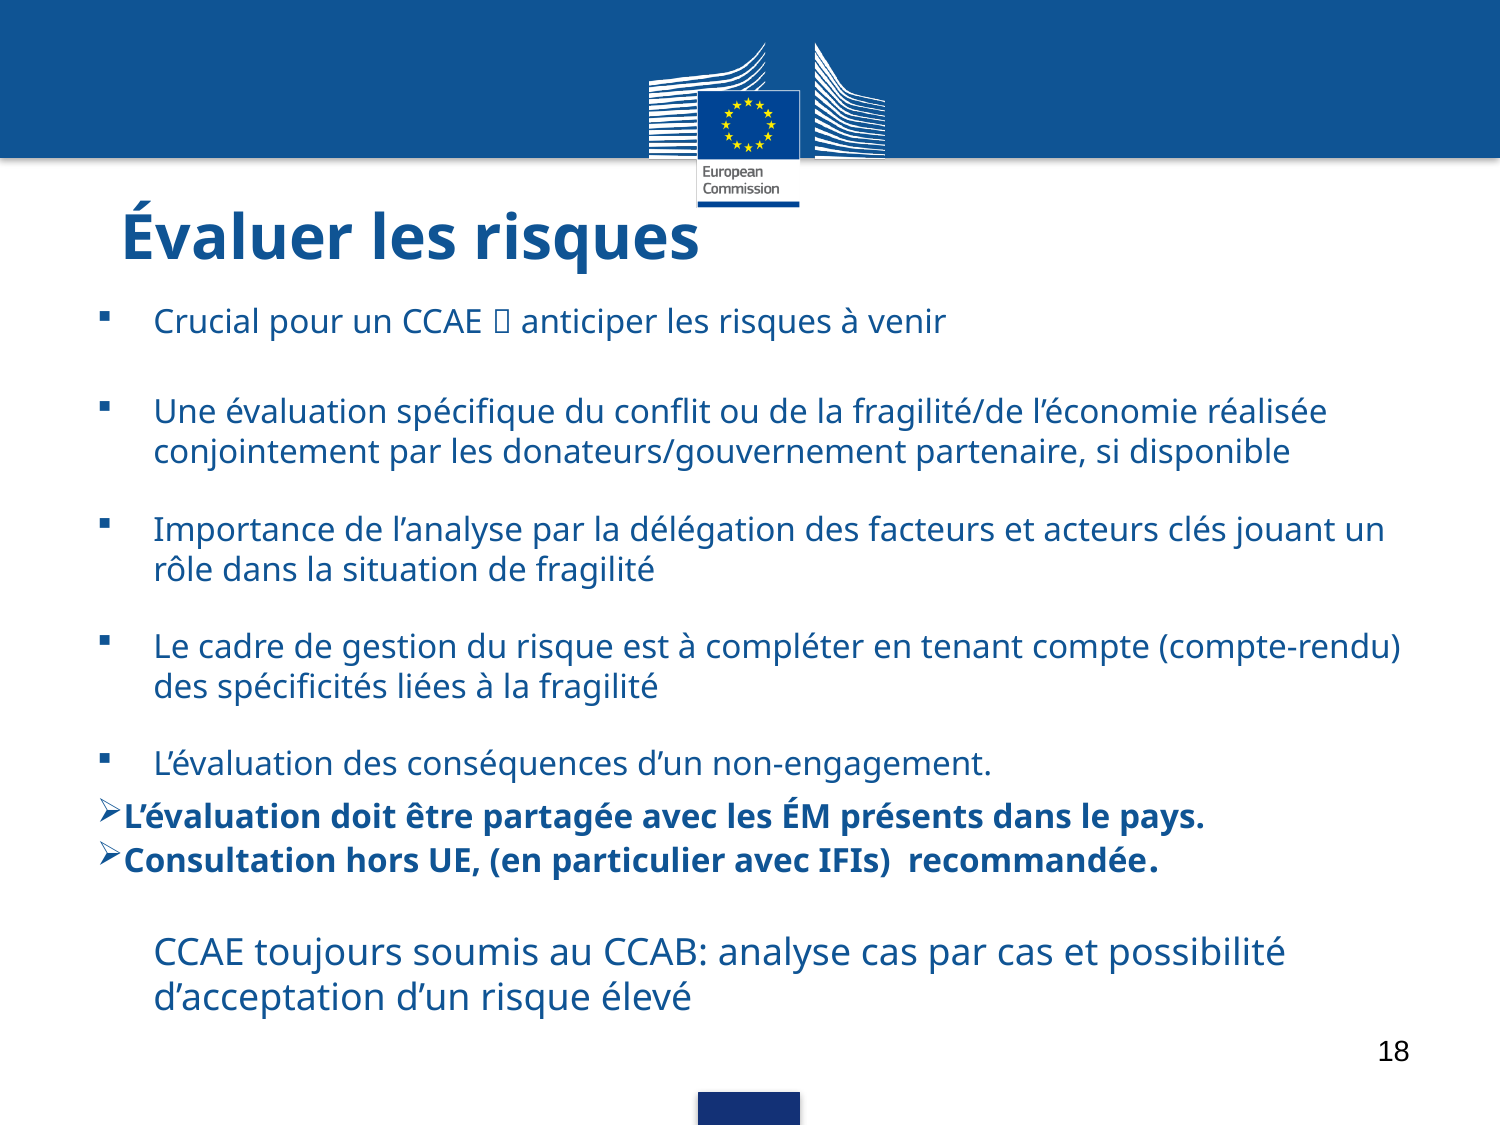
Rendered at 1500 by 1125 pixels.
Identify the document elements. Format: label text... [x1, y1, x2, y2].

slide_number 18 [1074, 1024, 1426, 1103]
title Évaluer les risques [46, 187, 1398, 282]
list Crucial pour un CCAE  anticiper les risques à venir Une évaluation spécifique du conflit ou de la fragilité/de l’économie réalisée conjointement par les donateurs/gouvernement partenaire, si disponible Importance de l’analyse par la délégation des facteurs et acteurs clés jouant un rôle dans la situation de fragilité Le cadre de gestion du risque est à compléter en tenant compte (compte-rendu) des spécificités liées à la fragilité L’évaluation des conséquences d’un non-engagement. L’évaluation doit être partagée avec les ÉM présents dans le pays. Consultation hors UE, (en particulier avec IFIs) recommandée. CCAE toujours soumis au CCAB: analyse cas par cas et possibilité d’acceptation d’un risque élevé [81, 292, 1433, 1036]
picture [649, 42, 885, 187]
